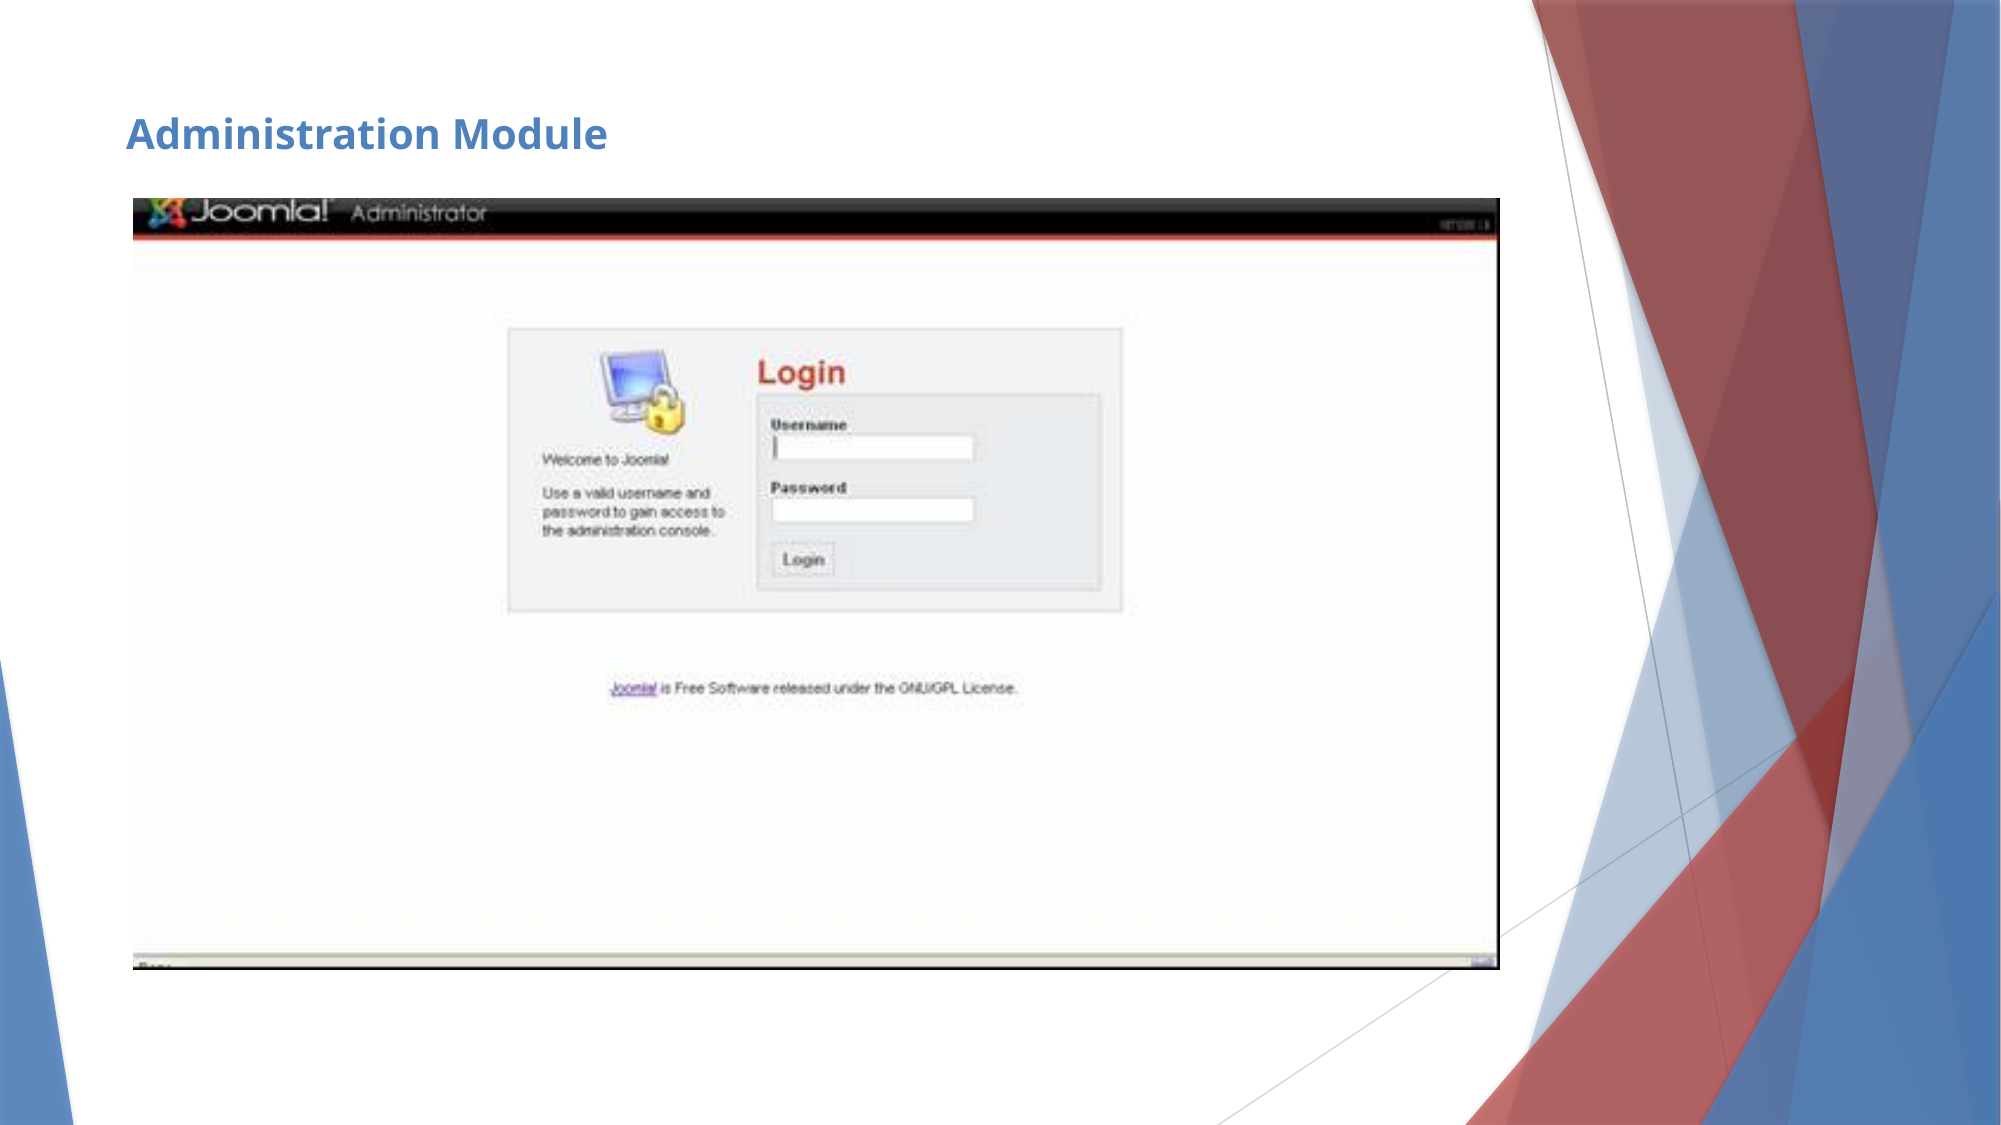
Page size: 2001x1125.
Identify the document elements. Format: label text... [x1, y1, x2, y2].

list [132, 198, 1500, 971]
title Administration Module [111, 99, 1522, 195]
